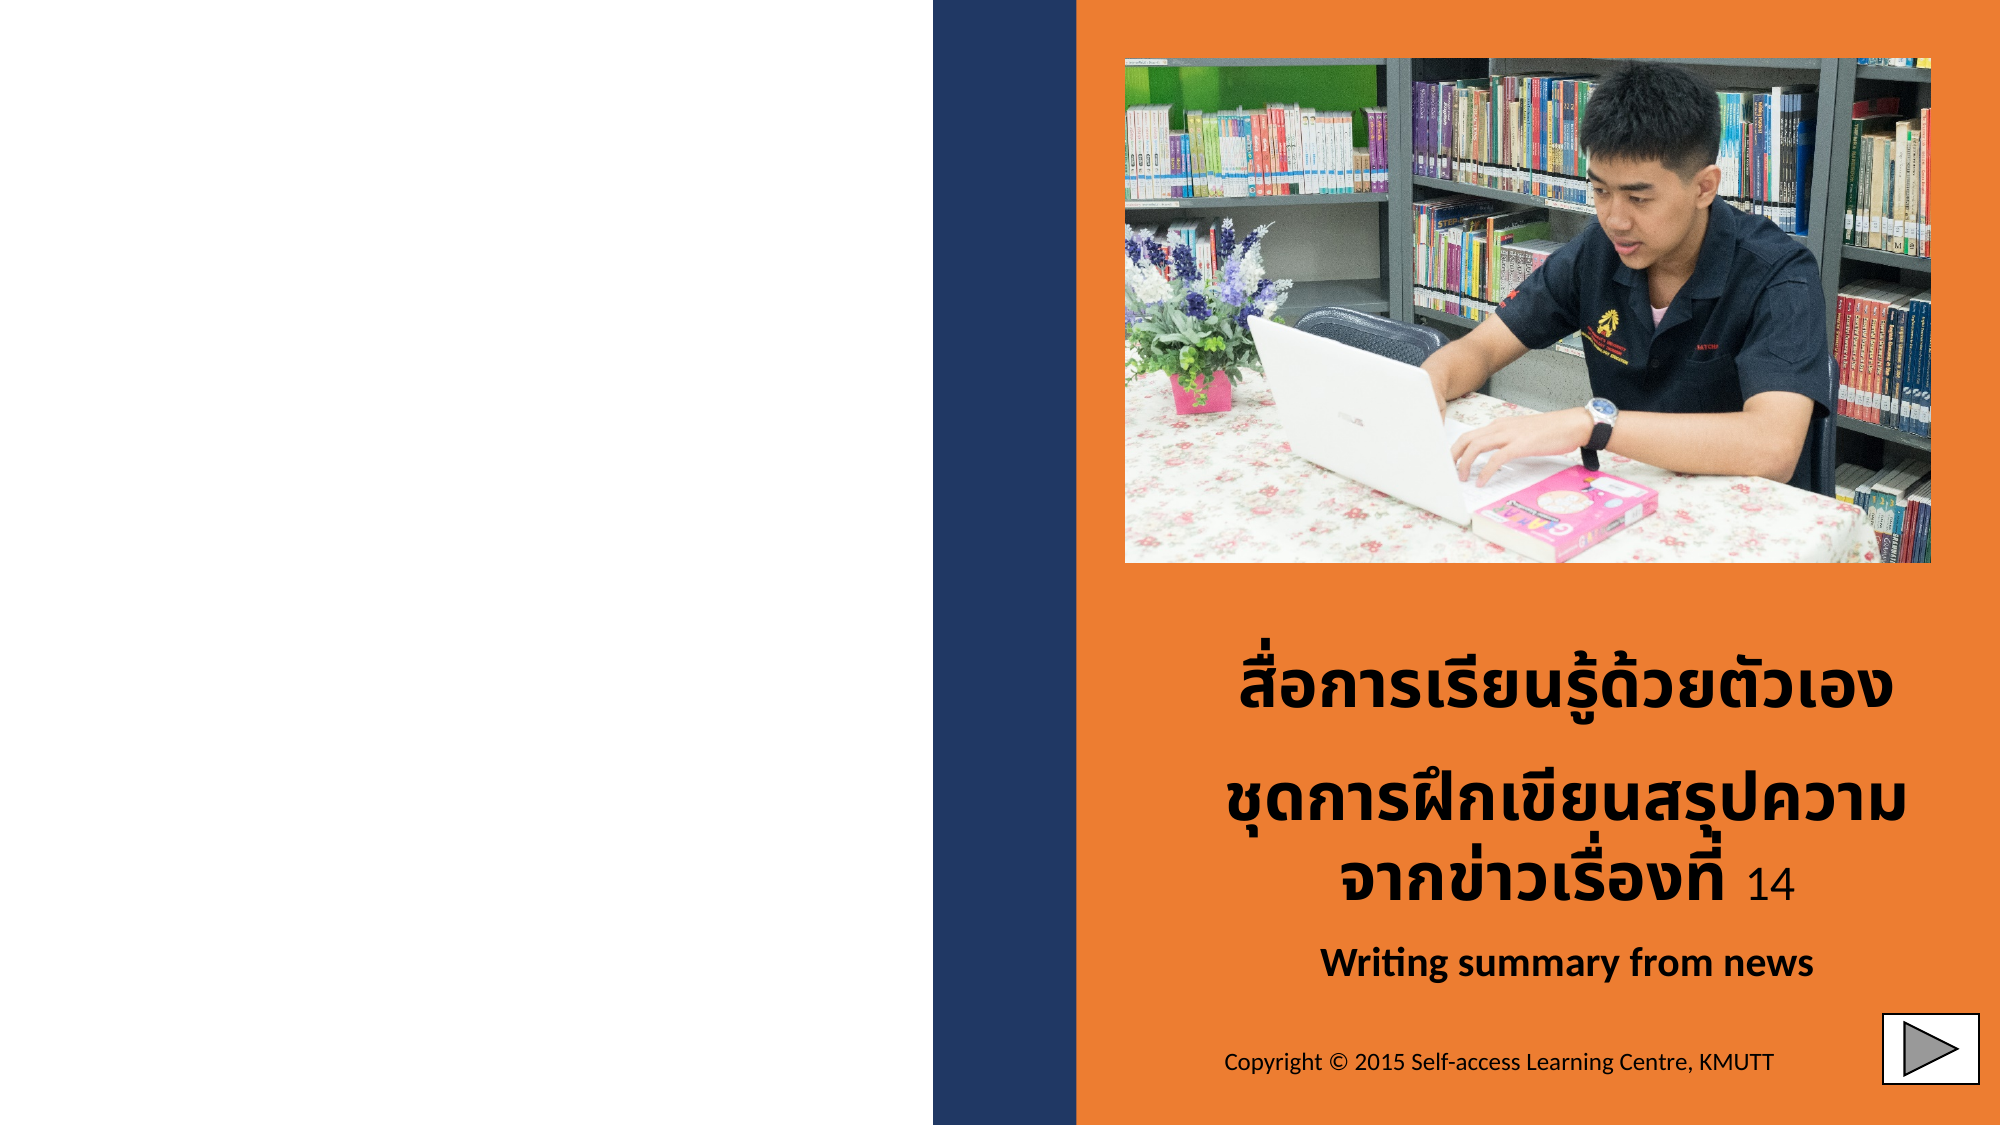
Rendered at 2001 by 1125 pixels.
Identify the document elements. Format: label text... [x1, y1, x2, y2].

text_box สื่อการเรียนรู้ด้วยตัวเอง ชุดการฝึกเขียนสรุปความจากข่าวเรื่องที่ 14 Writing summary from news [1203, 632, 1931, 994]
text_box Copyright © 2015 Self-access Learning Centre, KMUTT [1207, 1036, 1849, 1084]
text_box [1077, 0, 2000, 1125]
picture [1125, 58, 1931, 563]
text_box [1882, 1013, 1980, 1085]
text_box [932, 0, 1077, 1125]
